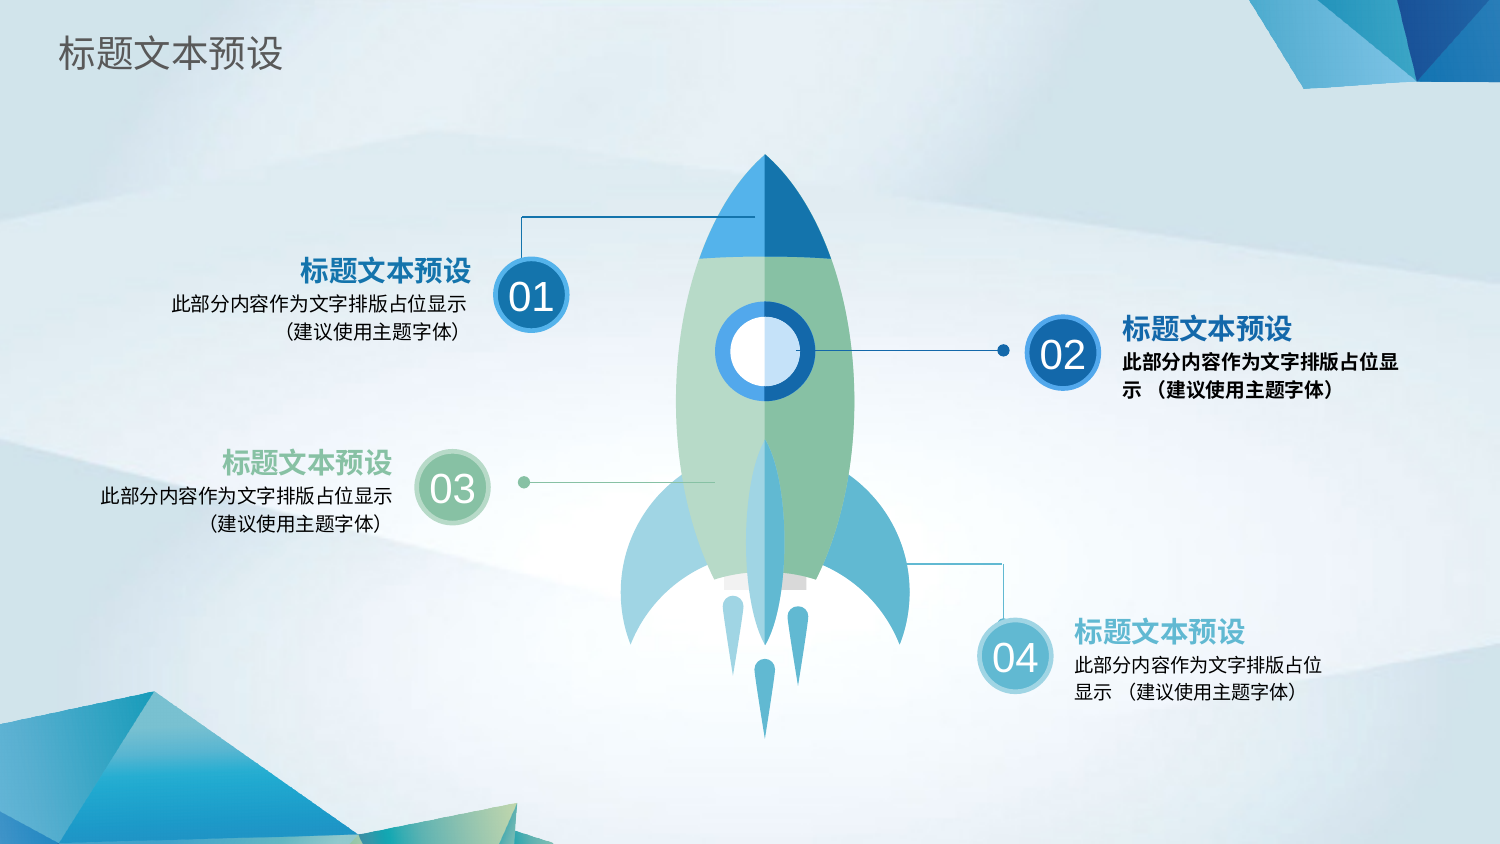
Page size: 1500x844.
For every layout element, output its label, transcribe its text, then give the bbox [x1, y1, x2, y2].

picture [0, 0, 1500, 844]
text_box 01 [500, 259, 570, 333]
text_box 标题文本预设 [41, 20, 302, 86]
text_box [854, 563, 1004, 625]
text_box 04 [977, 617, 1046, 694]
text_box 02 [1024, 318, 1046, 387]
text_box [521, 216, 756, 278]
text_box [88, 445, 417, 537]
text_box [1051, 310, 1412, 706]
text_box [620, 154, 910, 740]
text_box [88, 252, 496, 344]
text_box 03 [423, 449, 491, 526]
